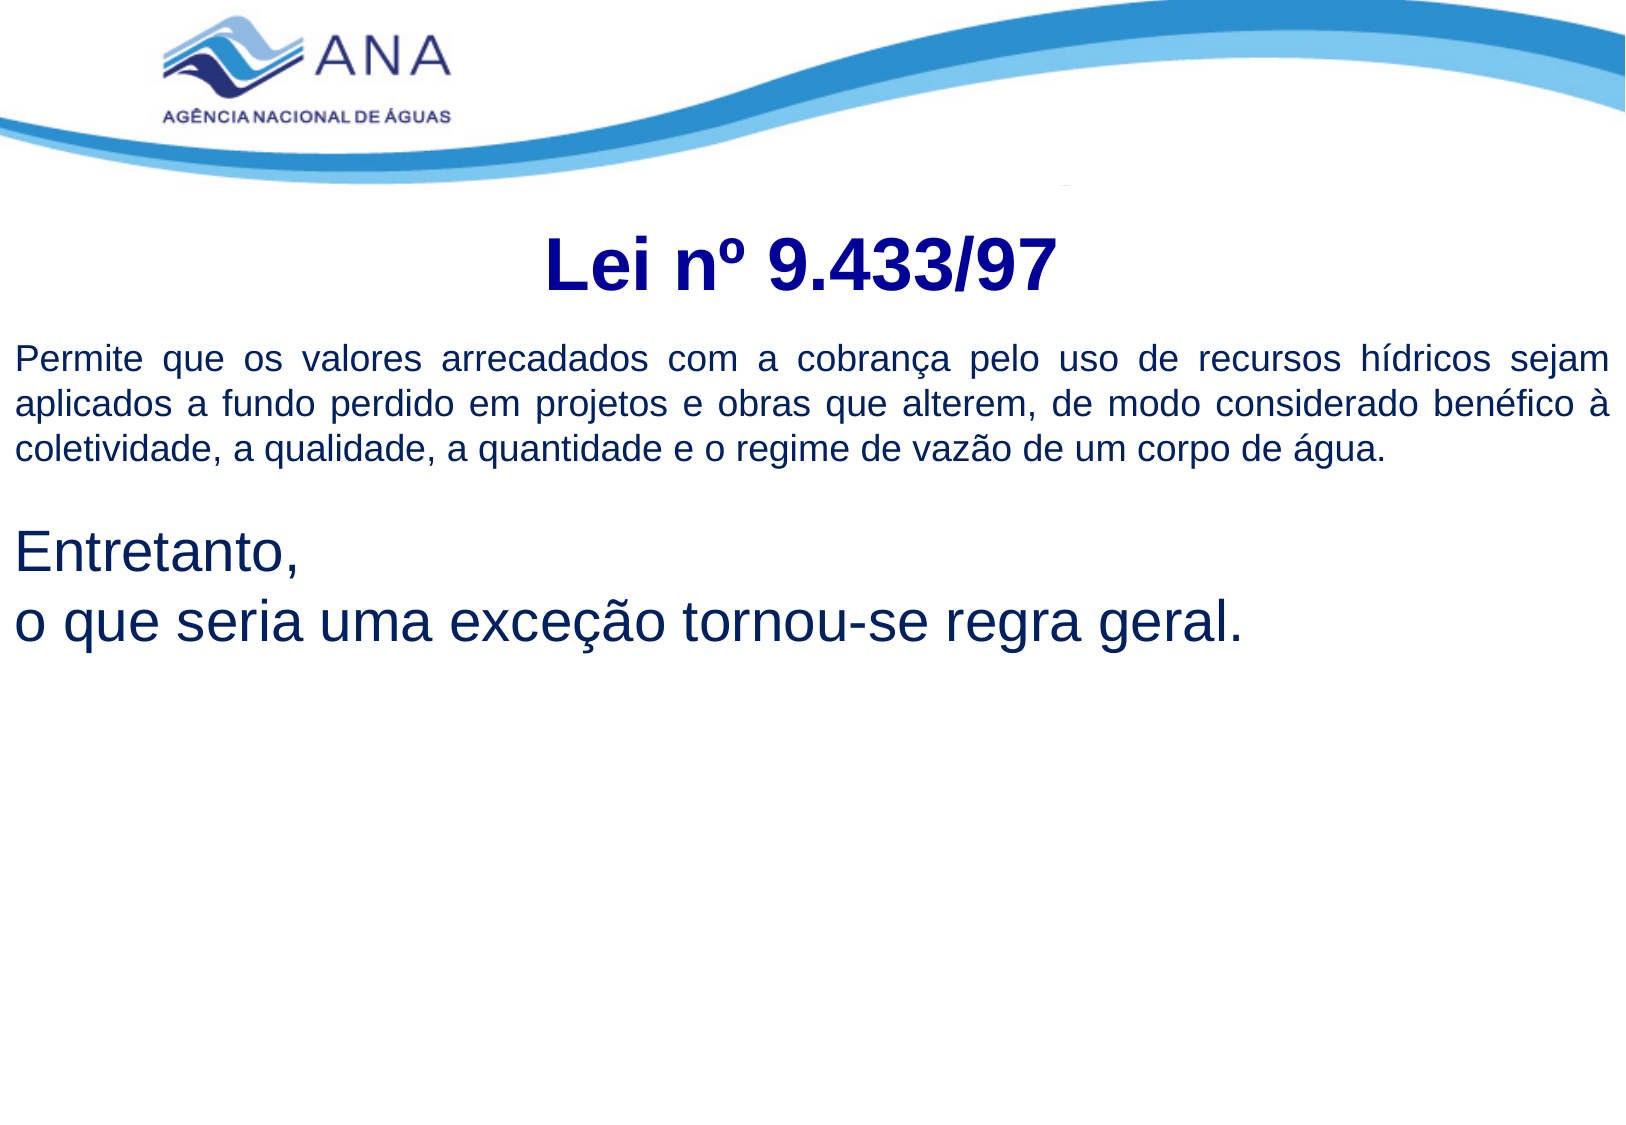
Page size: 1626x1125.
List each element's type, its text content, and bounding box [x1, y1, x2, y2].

text_box Lei nº 9.433/97 [0, 208, 1625, 326]
picture [0, 0, 1625, 186]
text_box Permite que os valores arrecadados com a cobrança pelo uso de recursos hídricos sejam aplicados a fundo perdido em projetos e obras que alterem, de modo considerado benéfico à coletividade, a qualidade, a quantidade e o regime de vazão de um corpo de água. Entretanto, o que seria uma exceção tornou-se regra geral. [0, 326, 1625, 976]
